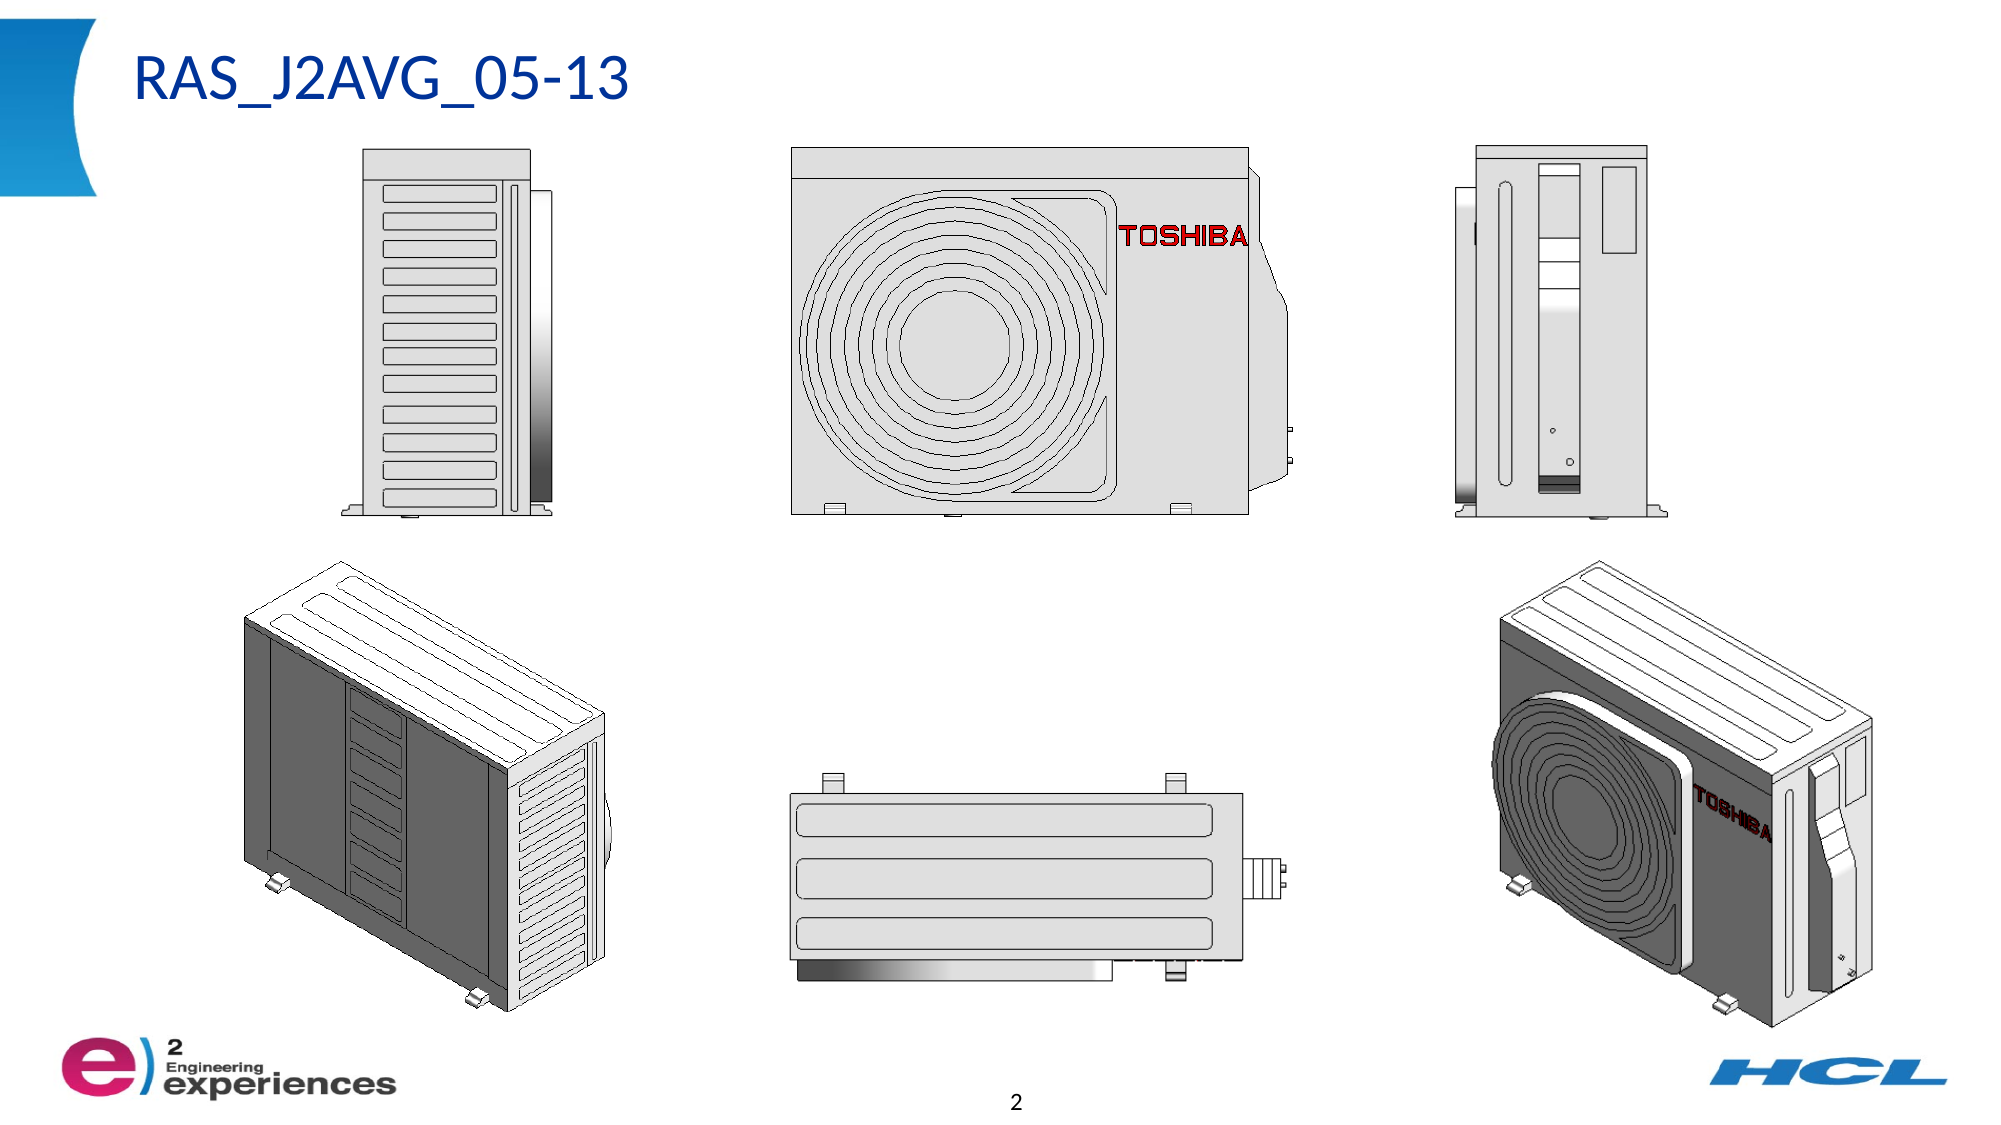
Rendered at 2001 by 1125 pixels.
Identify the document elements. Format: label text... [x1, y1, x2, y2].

text_box RAS_J2AVG_05-13 [118, 25, 646, 120]
picture [0, 0, 2000, 1125]
